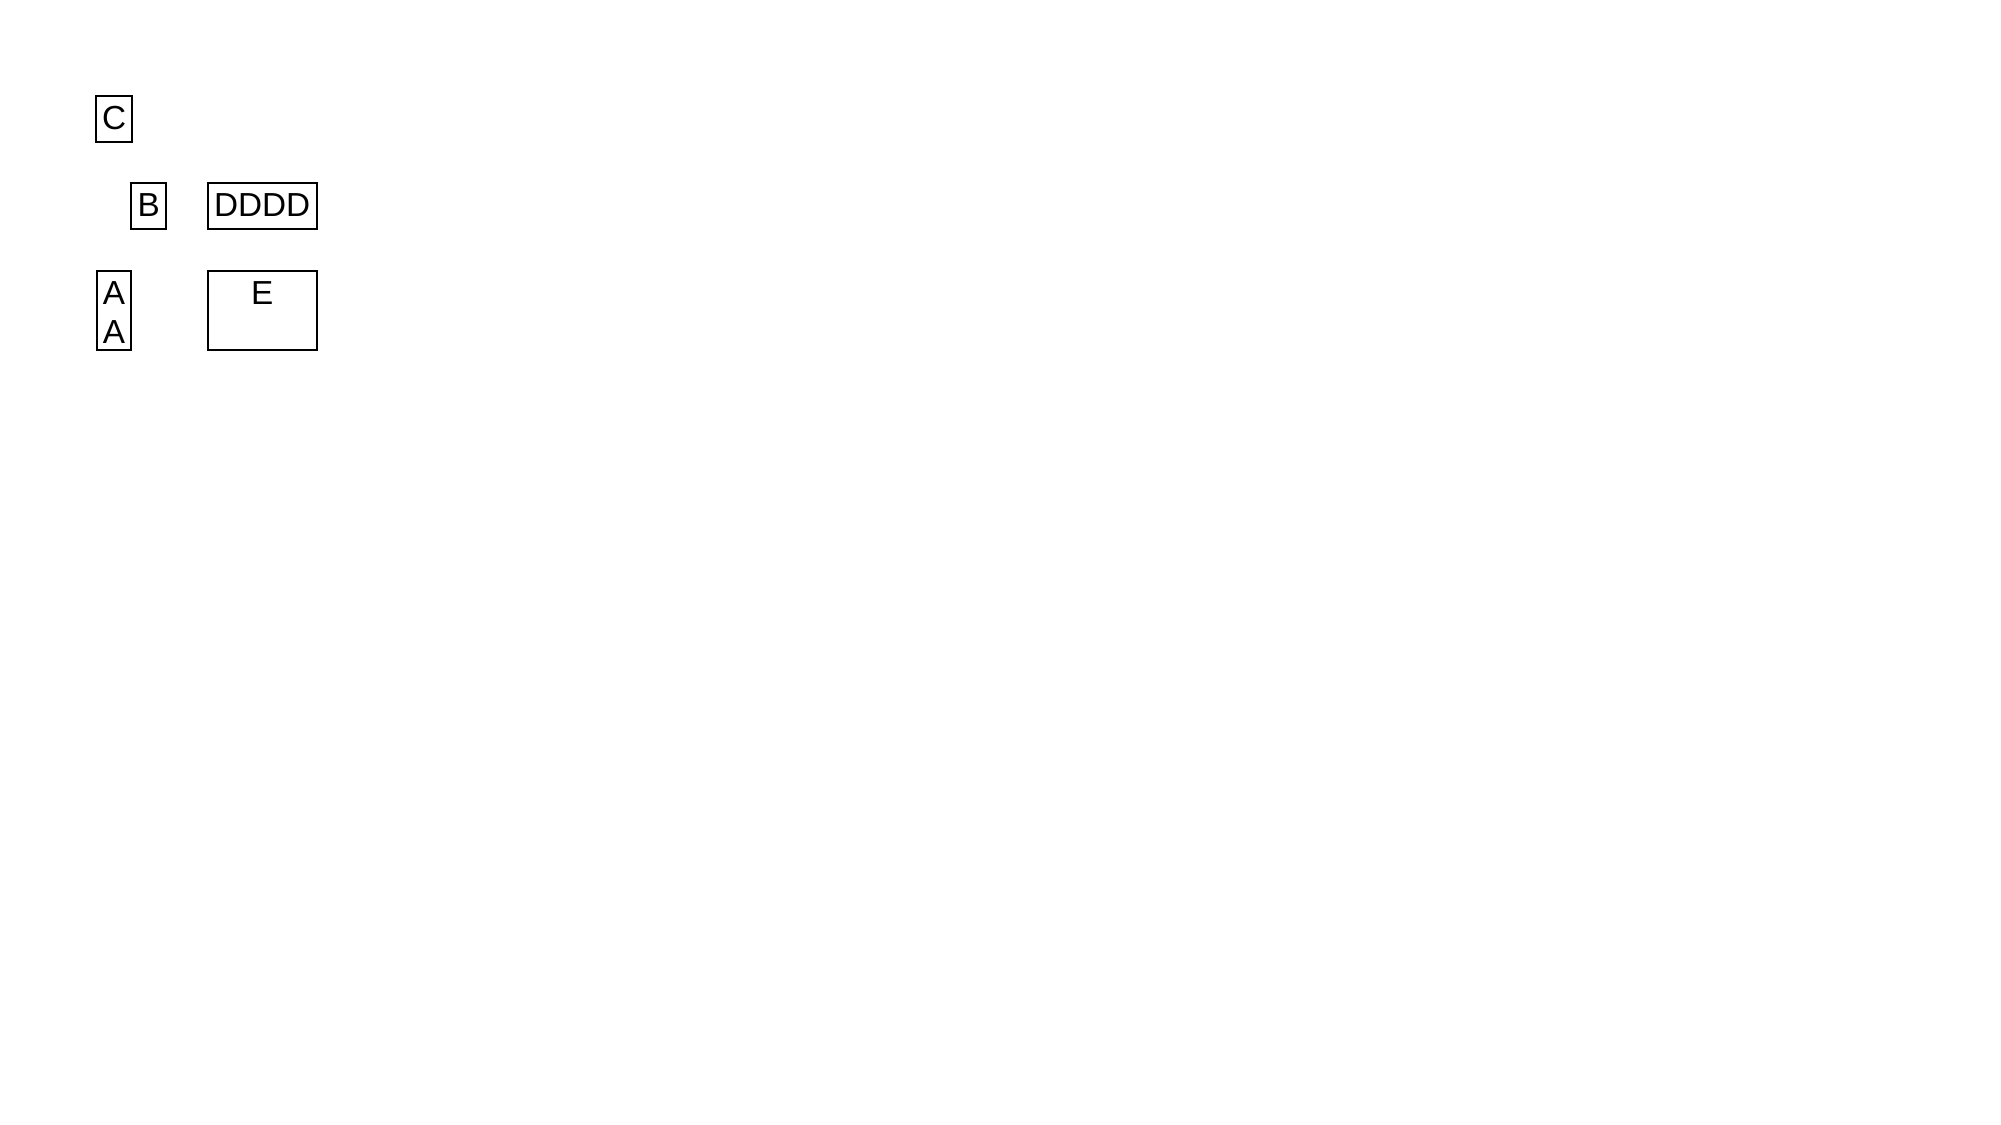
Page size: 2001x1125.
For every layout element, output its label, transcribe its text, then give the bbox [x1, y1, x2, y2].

text_box A A [96, 270, 132, 350]
text_box E [207, 270, 317, 350]
text_box DDDD [207, 183, 317, 230]
text_box C [95, 95, 133, 142]
text_box [74, 74, 338, 371]
text_box B [131, 183, 167, 230]
